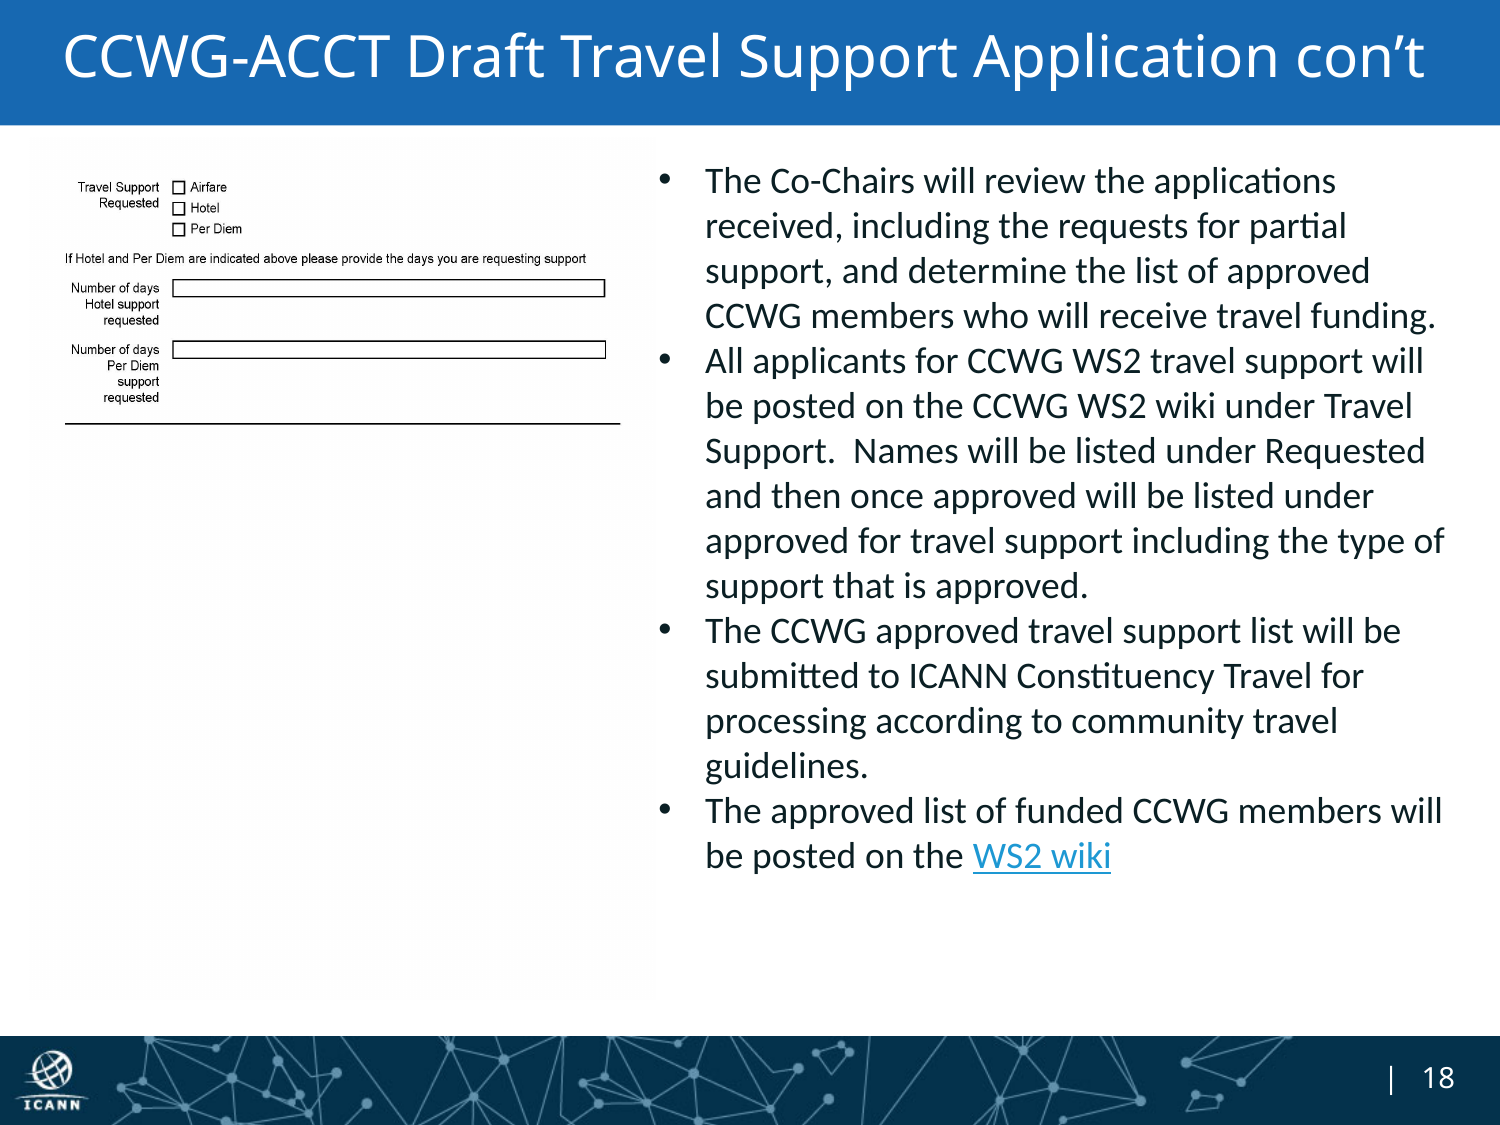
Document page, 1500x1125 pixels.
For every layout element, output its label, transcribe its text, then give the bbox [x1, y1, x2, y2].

title CCWG-ACCT Draft Travel Support Application con’t [0, 0, 1500, 126]
text_box The Co-Chairs will review the applications received, including the requests for partial support, and determine the list of approved CCWG members who will receive travel funding. All applicants for CCWG WS2 travel support will be posted on the CCWG WS2 wiki under Travel Support. Names will be listed under Requested and then once approved will be listed under approved for travel support including the type of support that is approved. The CCWG approved travel support list will be submitted to ICANN Constituency Travel for processing according to community travel guidelines. The approved list of funded CCWG members will be posted on the WS2 wiki [660, 148, 1483, 884]
picture [29, 136, 656, 1000]
picture [0, 1036, 1500, 1125]
